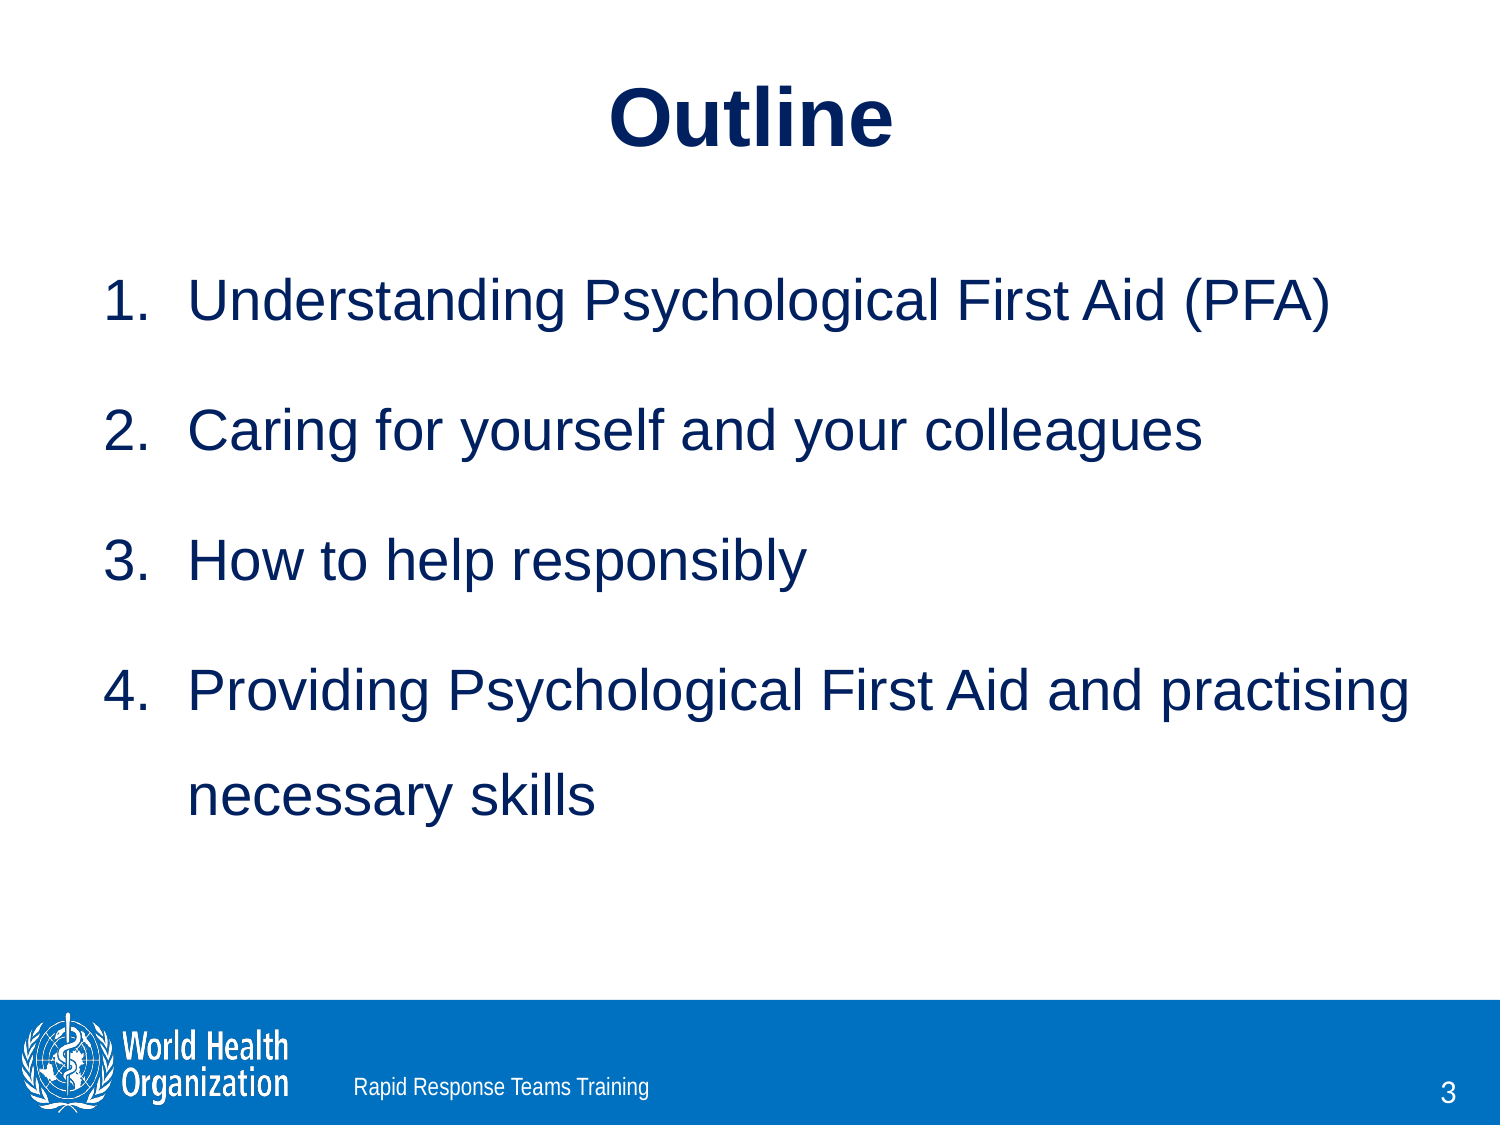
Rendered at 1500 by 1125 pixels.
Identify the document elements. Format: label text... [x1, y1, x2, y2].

title Outline [76, 19, 1427, 207]
picture [21, 1012, 288, 1113]
list Understanding Psychological First Aid (PFA) Caring for yourself and your colleagues How to help responsibly Providing Psychological First Aid and practising necessary skills [88, 219, 1439, 963]
